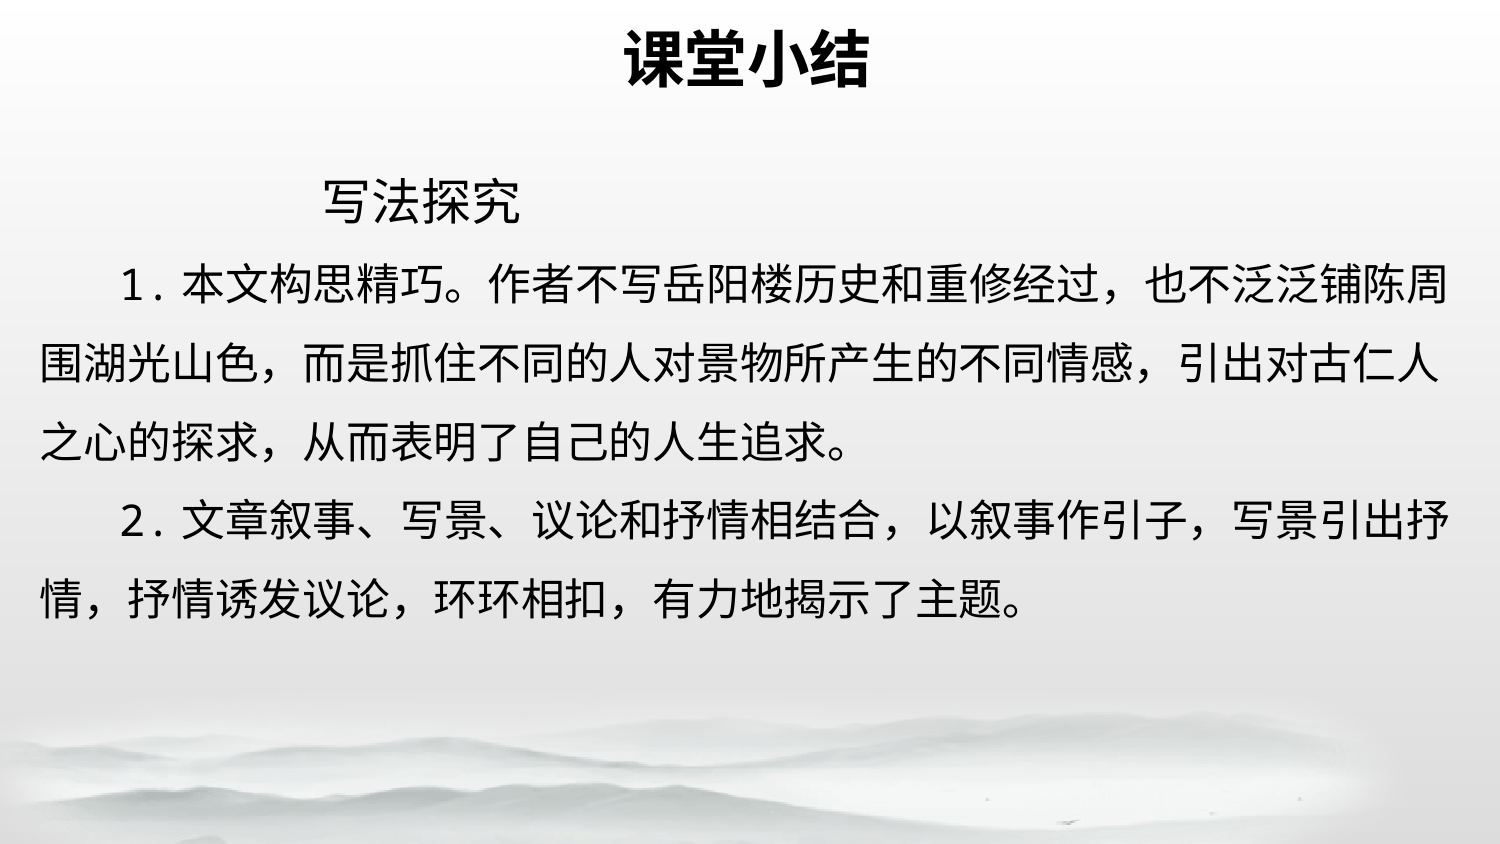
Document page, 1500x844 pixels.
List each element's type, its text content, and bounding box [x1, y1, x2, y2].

text_box 写法探究 1.本文构思精巧。作者不写岳阳楼历史和重修经过，也不泛泛铺陈周围湖光山色，而是抓住不同的人对景物所产生的不同情感，引出对古仁人之心的探求，从而表明了自己的人生追求。 2.文章叙事、写景、议论和抒情相结合，以叙事作引子，写景引出抒情，抒情诱发议论，环环相扣，有力地揭示了主题。 [28, 135, 1472, 630]
picture [0, 672, 1500, 844]
text_box 课堂小结 [611, 13, 889, 116]
